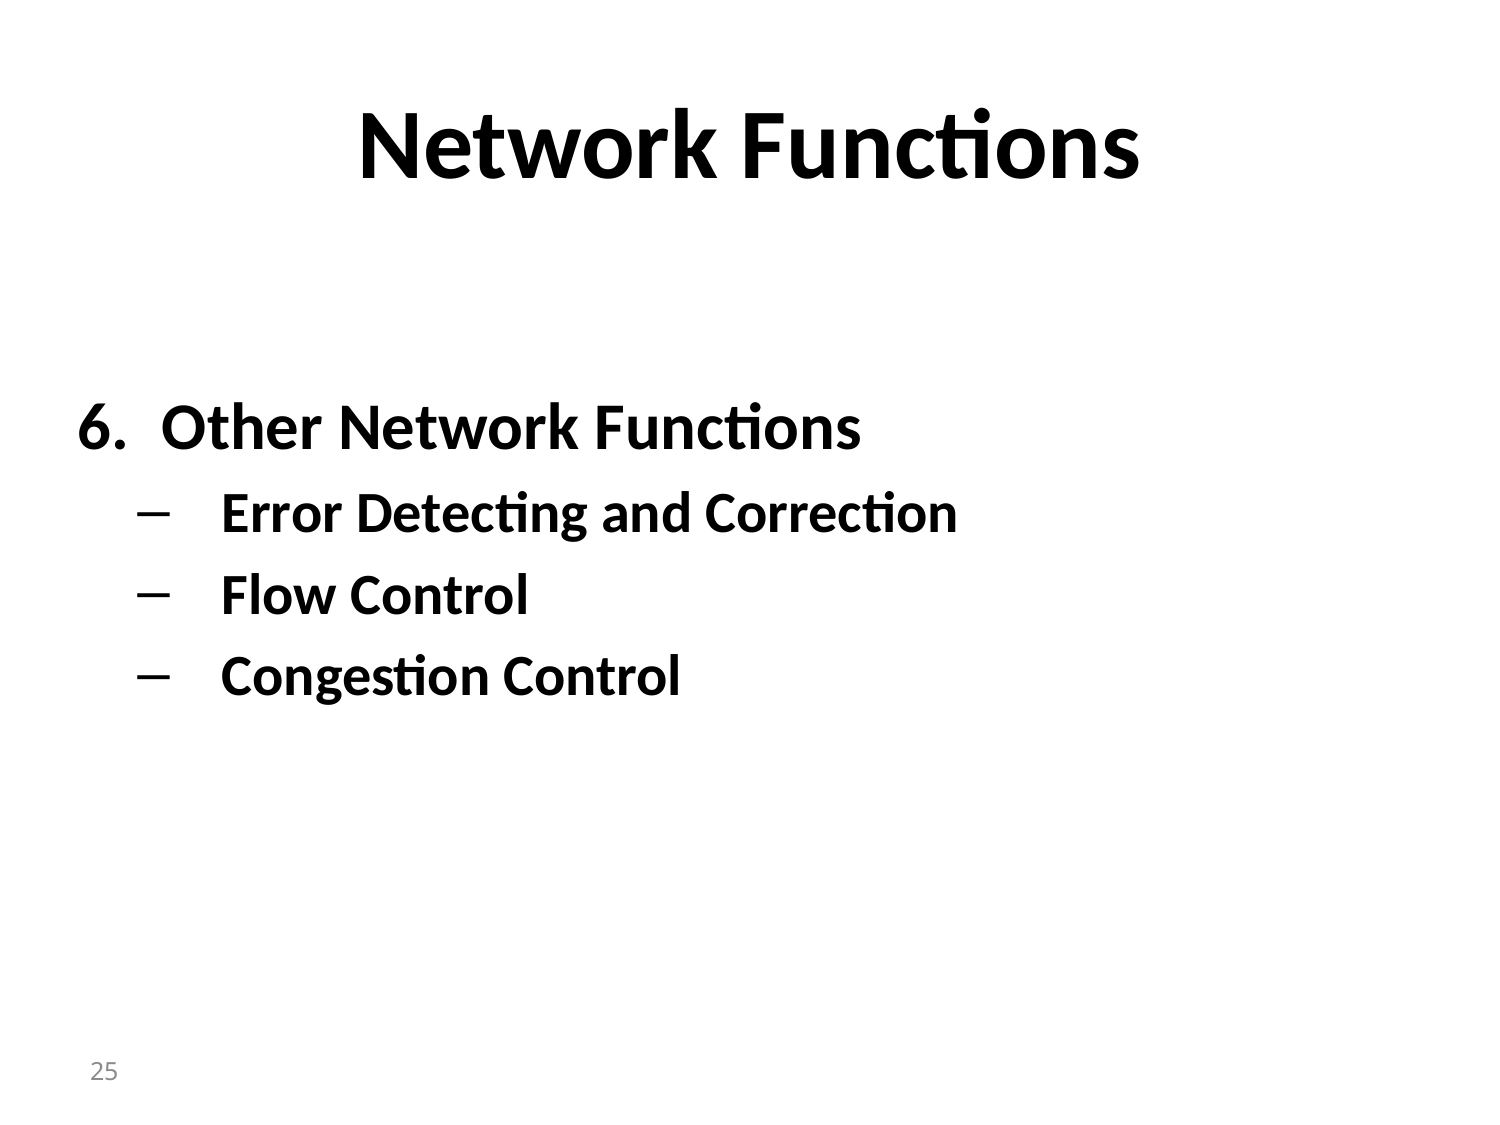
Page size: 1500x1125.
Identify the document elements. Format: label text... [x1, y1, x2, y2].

title Network Functions [75, 45, 1425, 233]
list Other Network Functions Error Detecting and Correction Flow Control Congestion Control [62, 375, 1413, 958]
slide_number 25 [75, 1042, 425, 1103]
